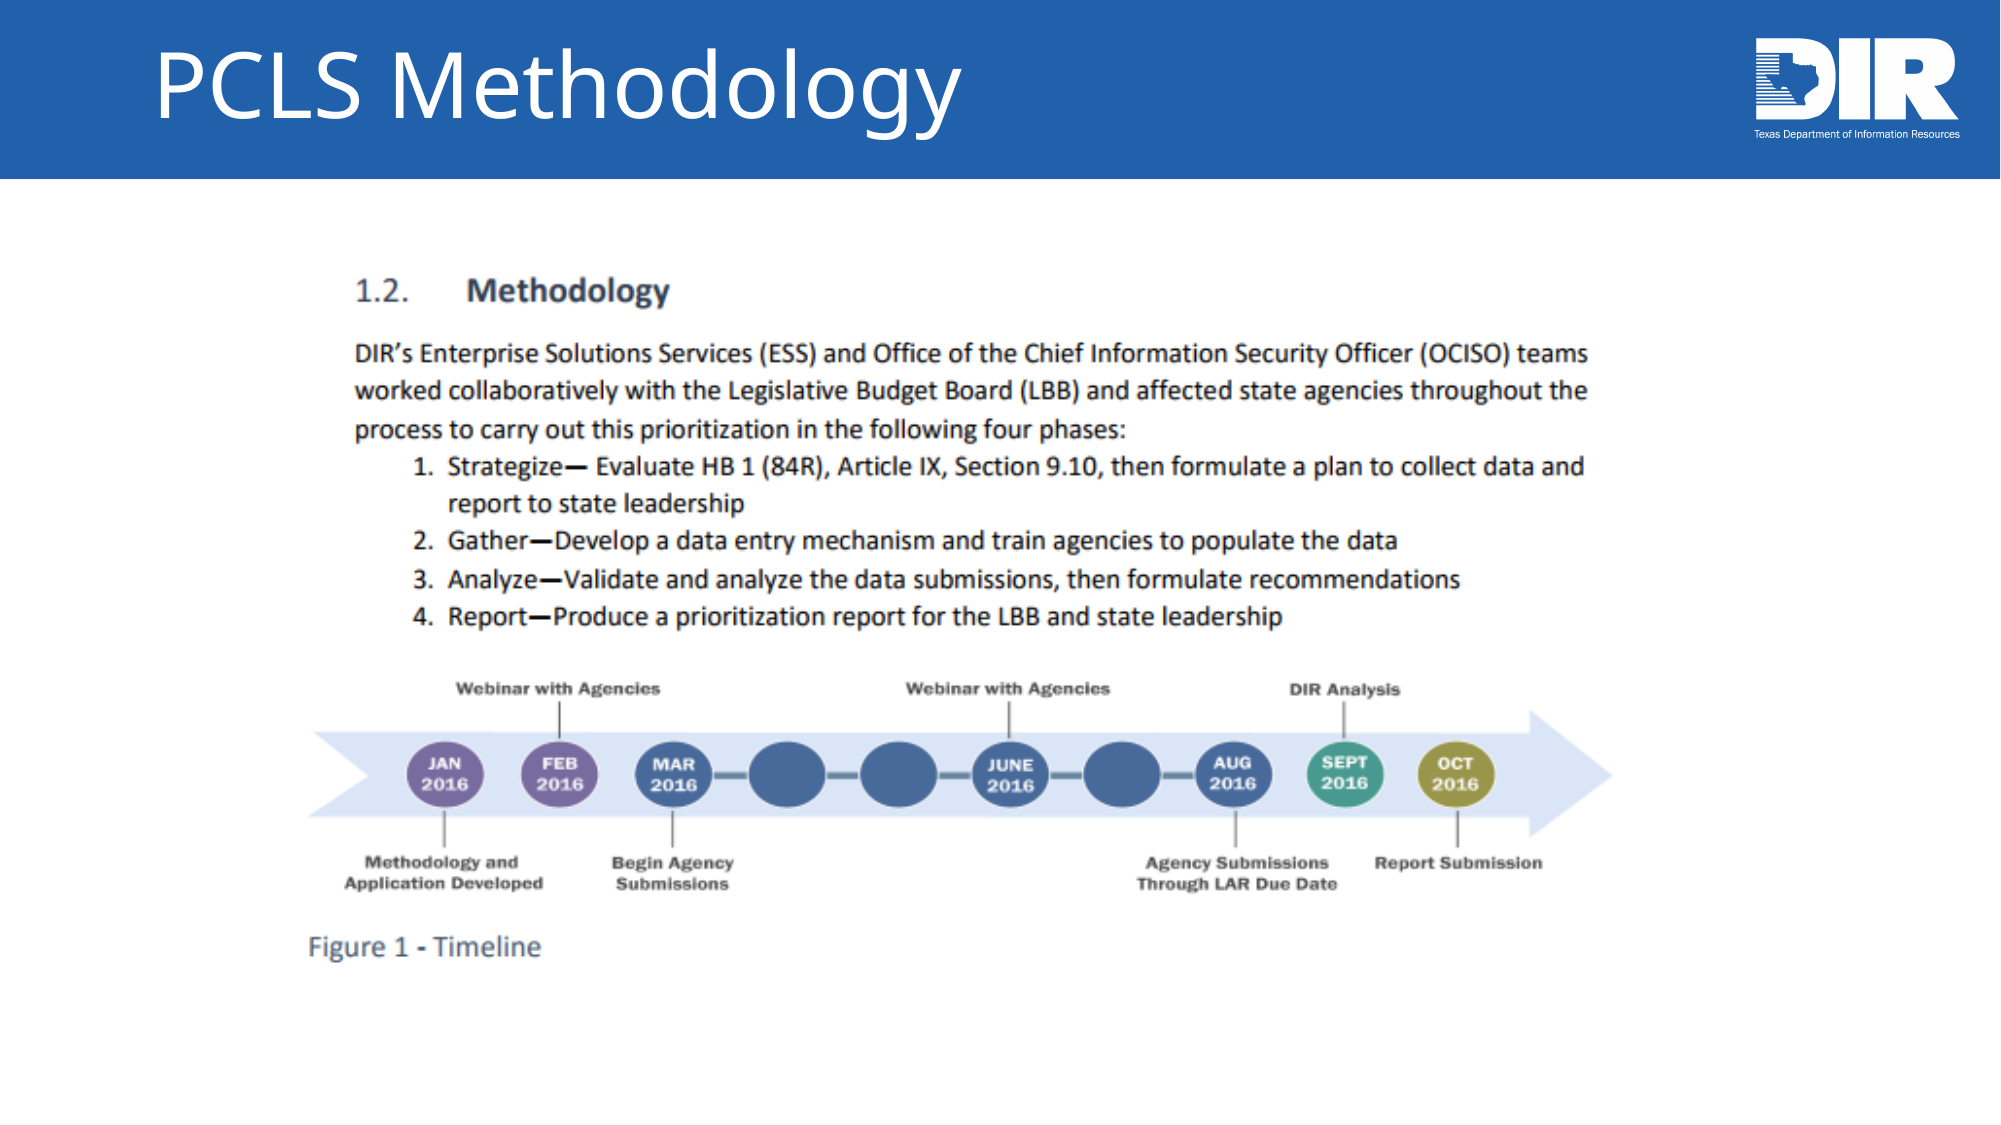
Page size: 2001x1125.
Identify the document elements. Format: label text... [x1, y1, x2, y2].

picture [0, 0, 2001, 1125]
title PCLS Methodology [137, 0, 1863, 179]
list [281, 234, 1650, 994]
